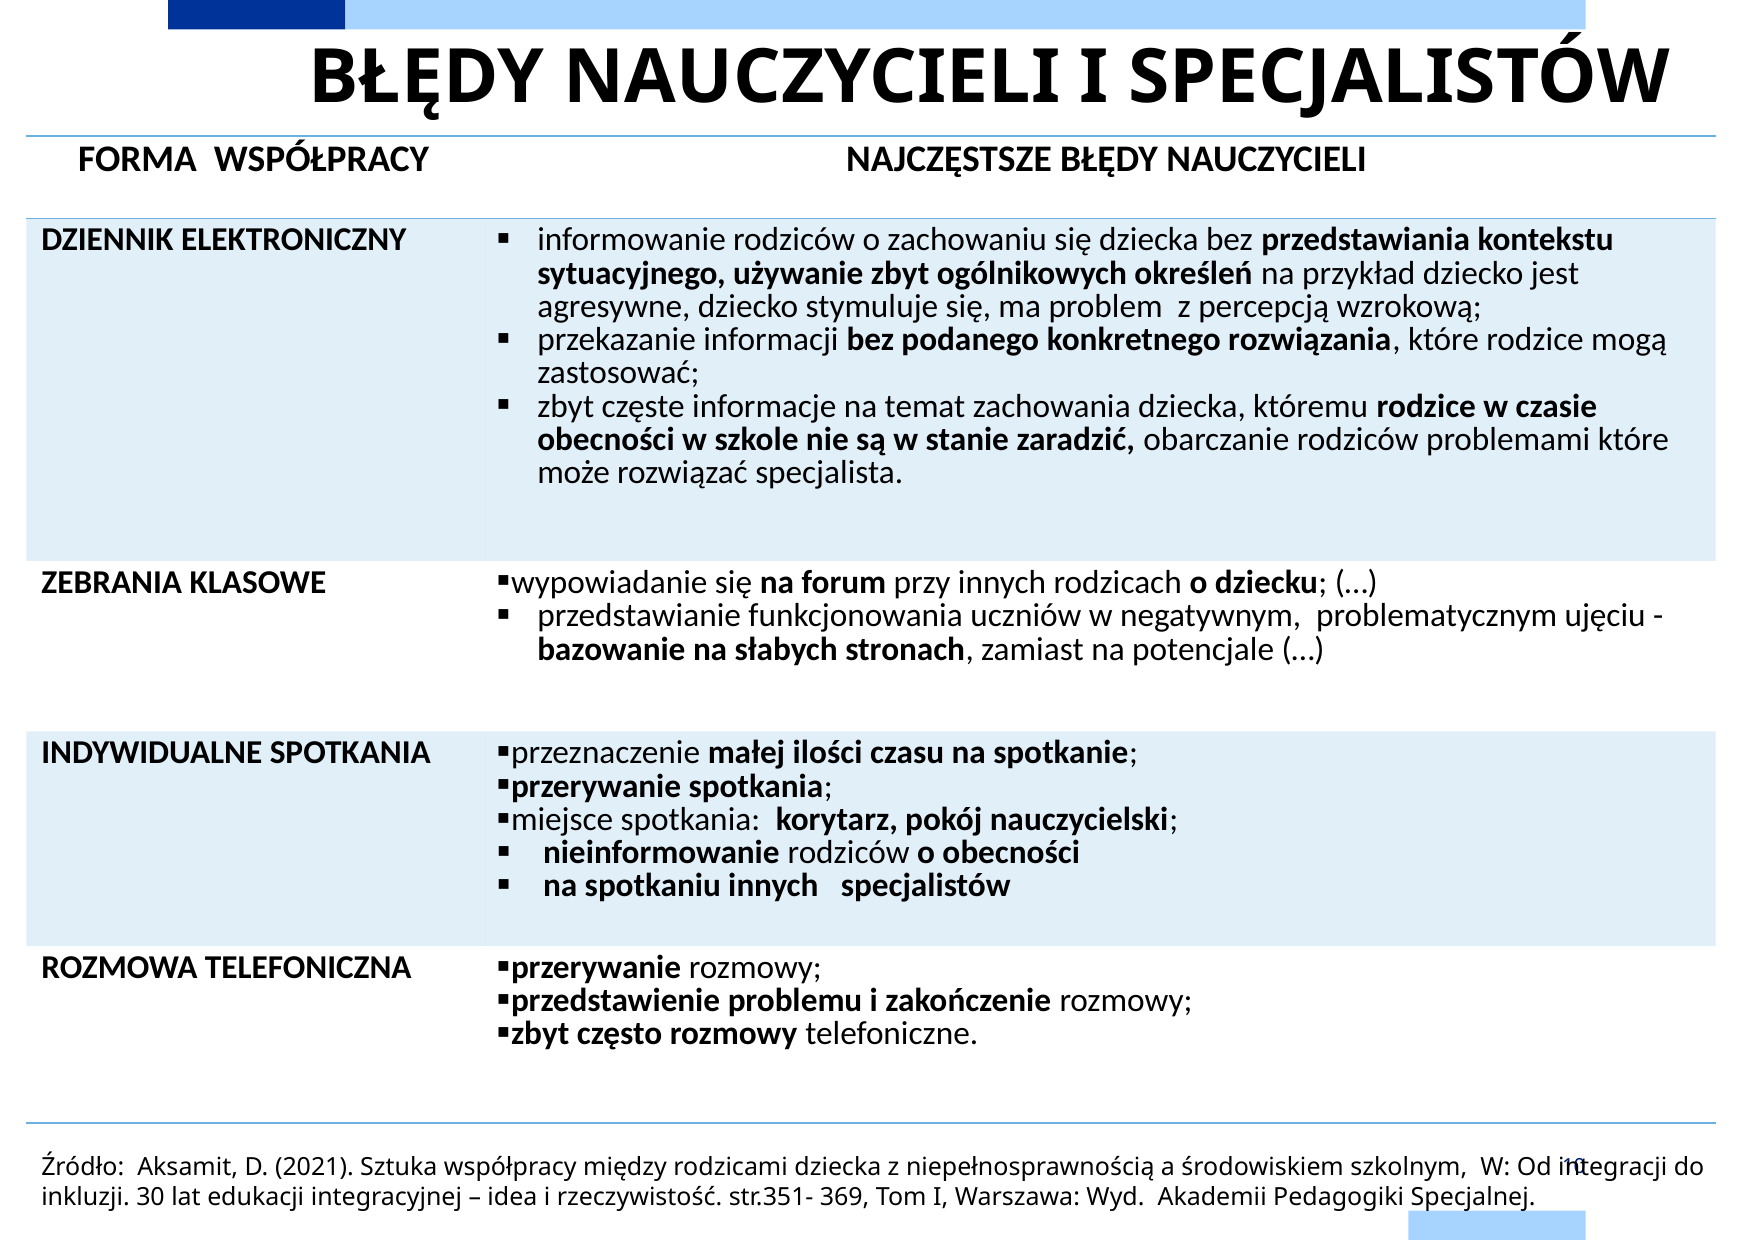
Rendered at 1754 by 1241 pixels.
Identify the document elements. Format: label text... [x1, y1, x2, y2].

table_cell przerywanie rozmowy; przedstawienie problemu i zakończenie rozmowy; zbyt często rozmowy telefoniczne. [481, 946, 1716, 1122]
table_cell informowanie rodziców o zachowaniu się dziecka bez przedstawiania kontekstu sytuacyjnego, używanie zbyt ogólnikowych określeń na przykład dziecko jest agresywne, dziecko stymuluje się, ma problem z percepcją wzrokową; przekazanie informacji bez podanego konkretnego rozwiązania, które rodzice mogą zastosować; zbyt częste informacje na temat zachowania dziecka, któremu rodzice w czasie obecności w szkole nie są w stanie zaradzić, obarczanie rodziców problemami które może rozwiązać specjalista. [481, 219, 1716, 561]
table_header FORMA WSPÓŁPRACY [26, 137, 481, 218]
table_header NAJCZĘSTSZE BŁĘDY NAUCZYCIELI [481, 137, 1716, 218]
table_cell ROZMOWA TELEFONICZNA [26, 946, 481, 1122]
table_cell przeznaczenie małej ilości czasu na spotkanie; przerywanie spotkania; miejsce spotkania: korytarz, pokój nauczycielski; nieinformowanie rodziców o obecności na spotkaniu innych specjalistów [481, 731, 1716, 946]
text_box Źródło: Aksamit, D. (2021). Sztuka współpracy między rodzicami dziecka z niepełnosprawnością a środowiskiem szkolnym, W: Od integracji do inkluzji. 30 lat edukacji integracyjnej – idea i rzeczywistość. str.351- 369, Tom I, Warszawa: Wyd. Akademii Pedagogiki Specjalnej. [26, 454, 1728, 1218]
table_cell wypowiadanie się na forum przy innych rodzicach o dziecku; (…) przedstawianie funkcjonowania uczniów w negatywnym, problematycznym ujęciu - bazowanie na słabych stronach, zamiast na potencjale (…) [481, 561, 1716, 731]
table_cell INDYWIDUALNE SPOTKANIA [26, 731, 481, 946]
table_cell ZEBRANIA KLASOWE [26, 561, 481, 731]
table_cell DZIENNIK ELEKTRONICZNY [26, 219, 481, 561]
text_box BŁĘDY NAUCZYCIELI I SPECJALISTÓW [0, 20, 1754, 126]
